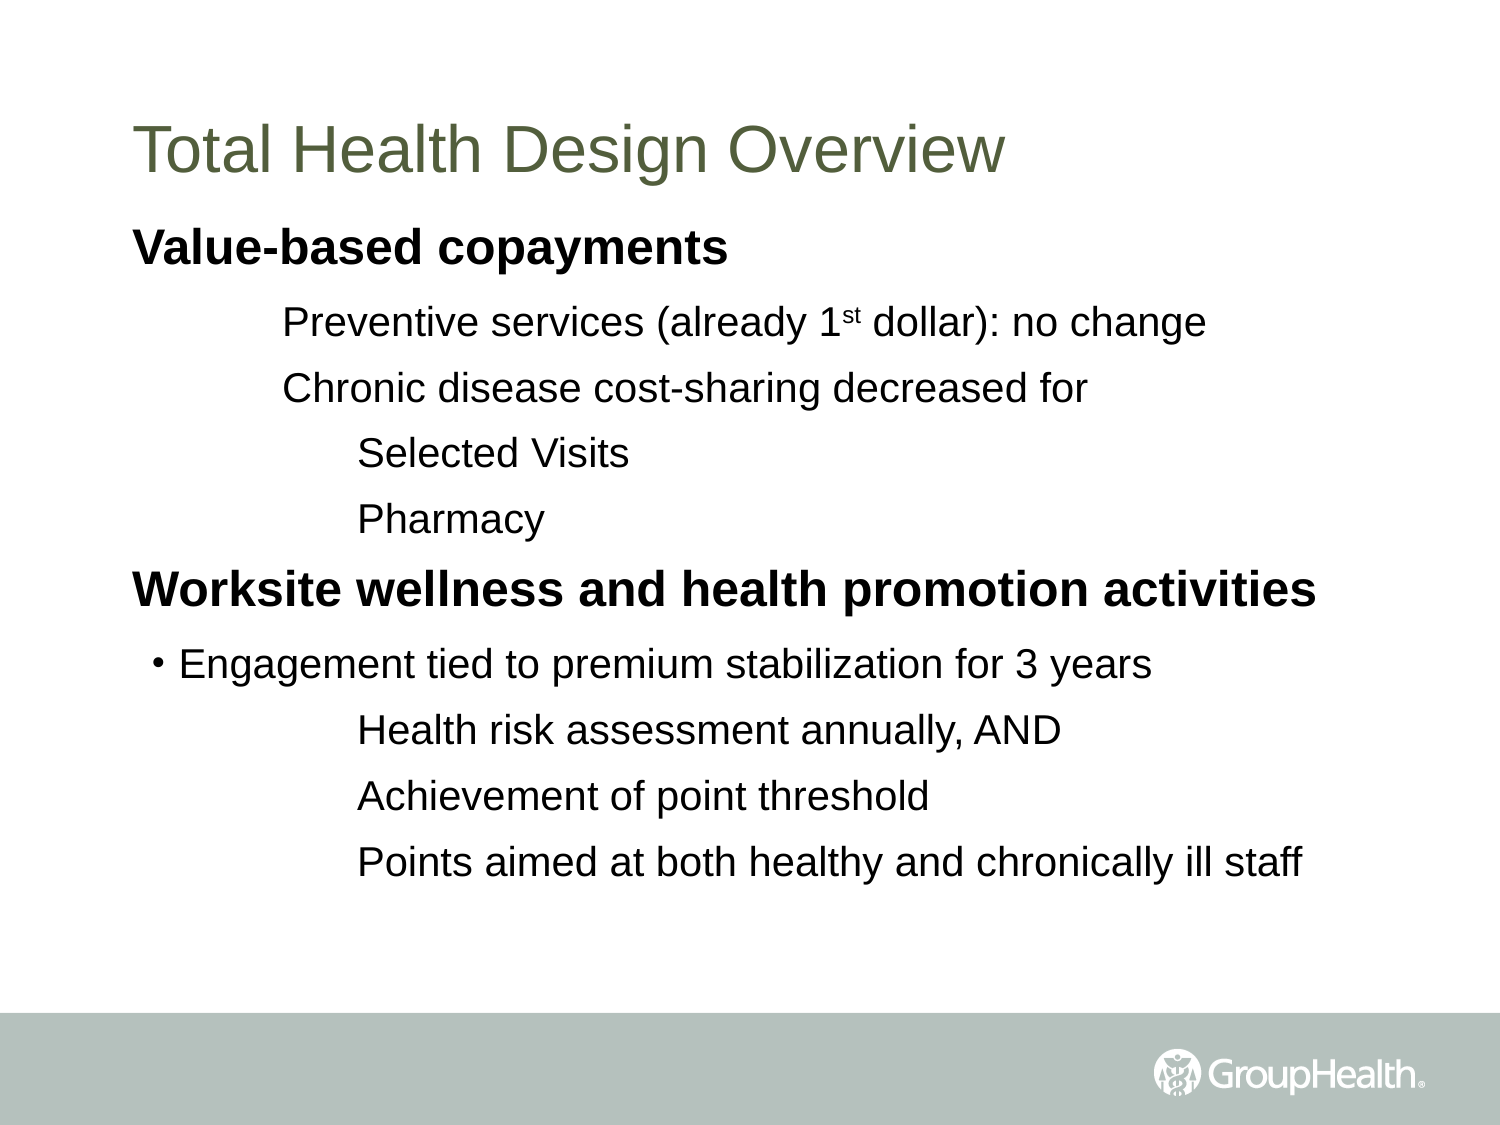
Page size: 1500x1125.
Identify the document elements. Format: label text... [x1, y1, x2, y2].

title Total Health Design Overview [132, 83, 1397, 187]
list Value-based copayments Preventive services (already 1st dollar): no change Chronic disease cost-sharing decreased for Selected Visits Pharmacy Worksite wellness and health promotion activities Engagement tied to premium stabilization for 3 years Health risk assessment annually, AND Achievement of point threshold Points aimed at both healthy and chronically ill staff [131, 221, 1409, 955]
picture [0, 0, 1500, 1125]
